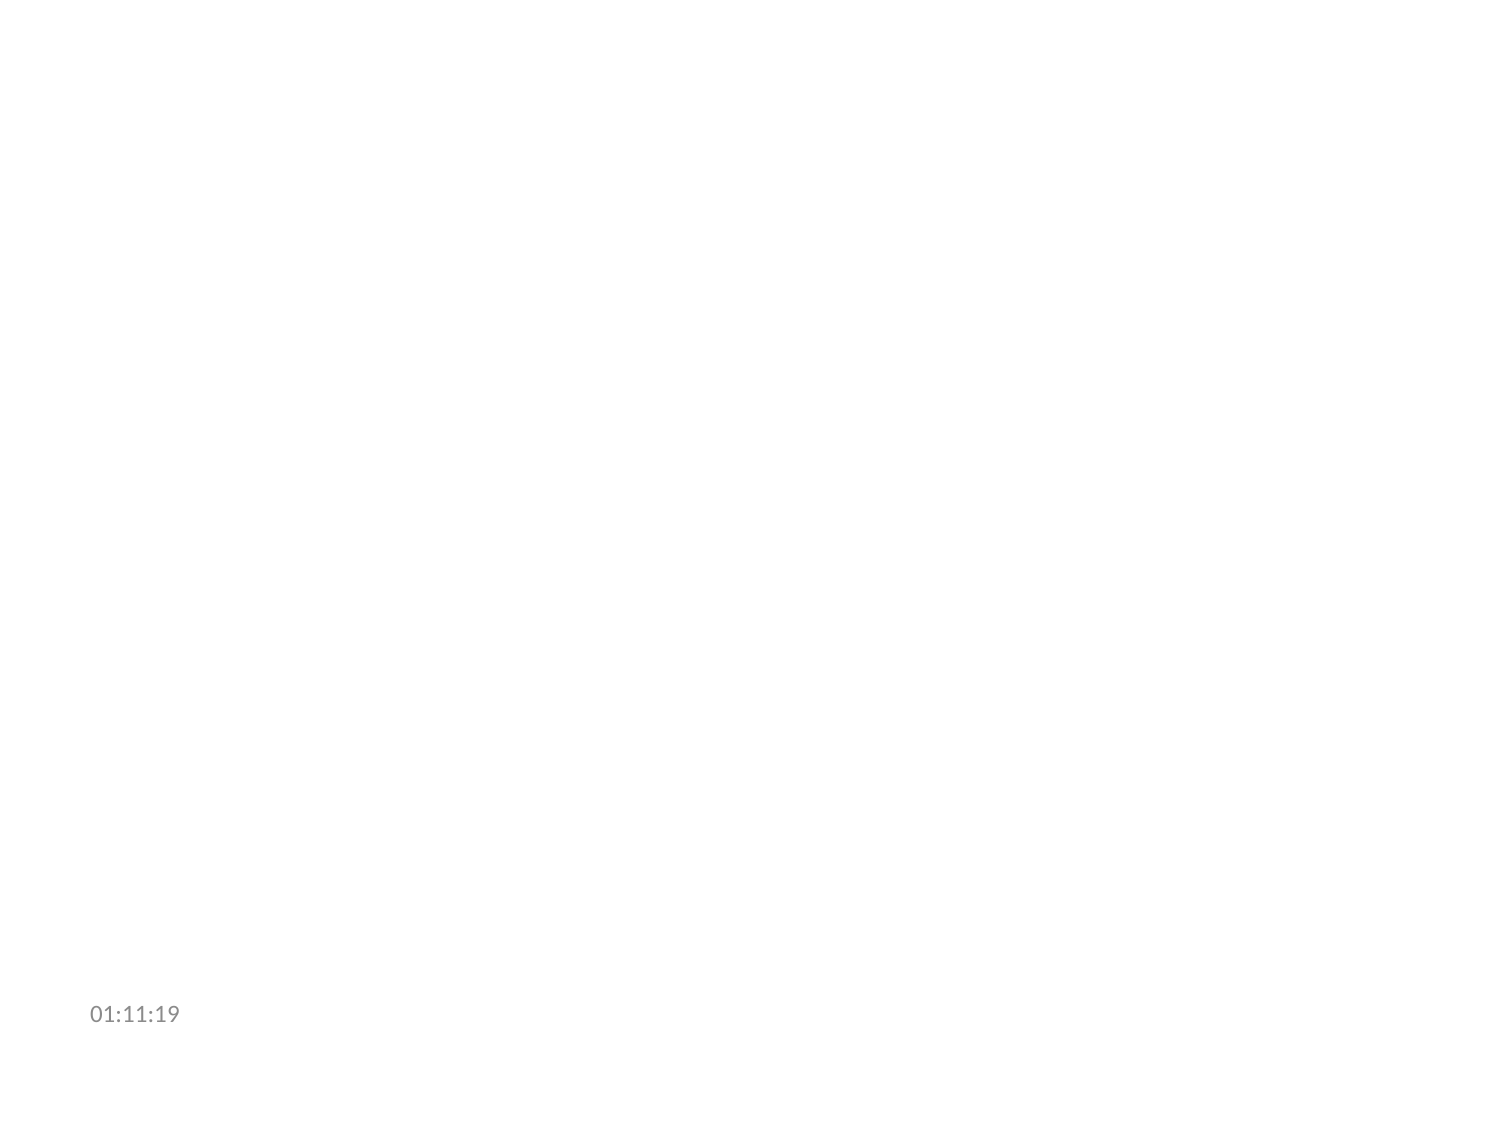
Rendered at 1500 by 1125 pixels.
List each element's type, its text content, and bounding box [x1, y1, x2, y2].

text_box 15:35:09 [75, 982, 425, 1043]
